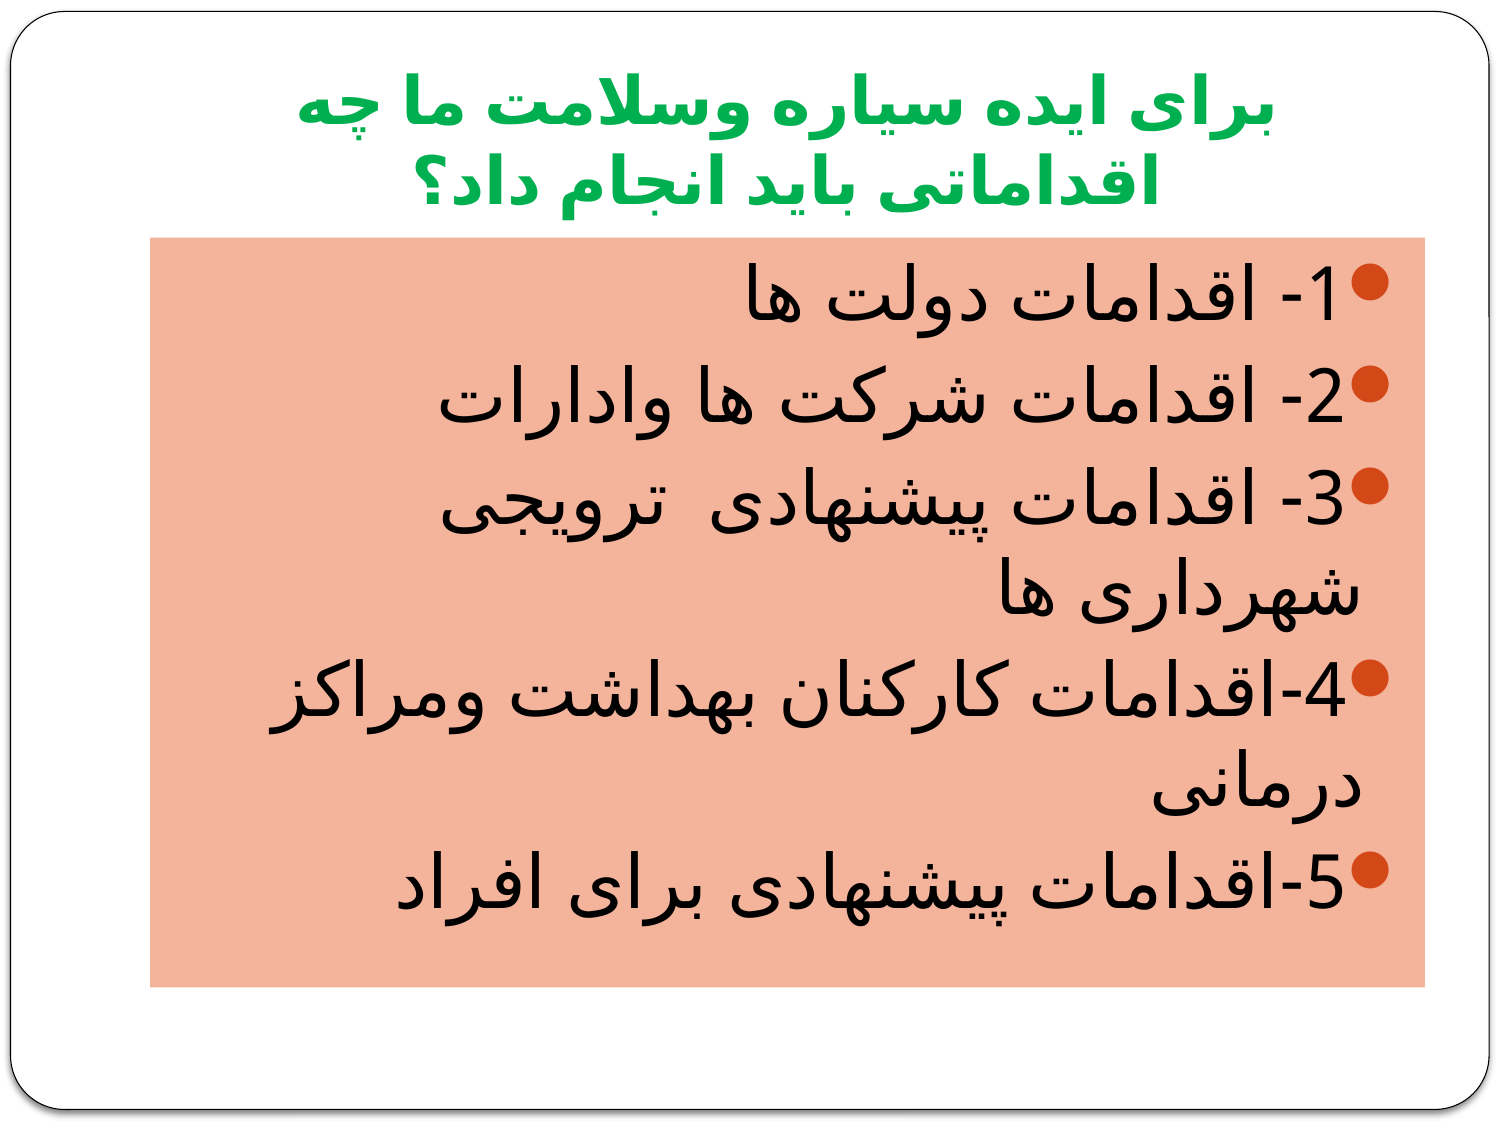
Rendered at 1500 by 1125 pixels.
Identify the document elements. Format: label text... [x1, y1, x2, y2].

title برای ایده سیاره وسلامت ما چه اقداماتی باید انجام داد؟ [150, 45, 1425, 233]
list 1- اقدامات دولت ها 2- اقدامات شرکت ها وادارات 3- اقدامات پیشنهادی ترویجی شهرداری ها 4-اقدامات کارکنان بهداشت ومراکز درمانی 5-اقدامات پیشنهادی برای افراد [150, 237, 1425, 988]
